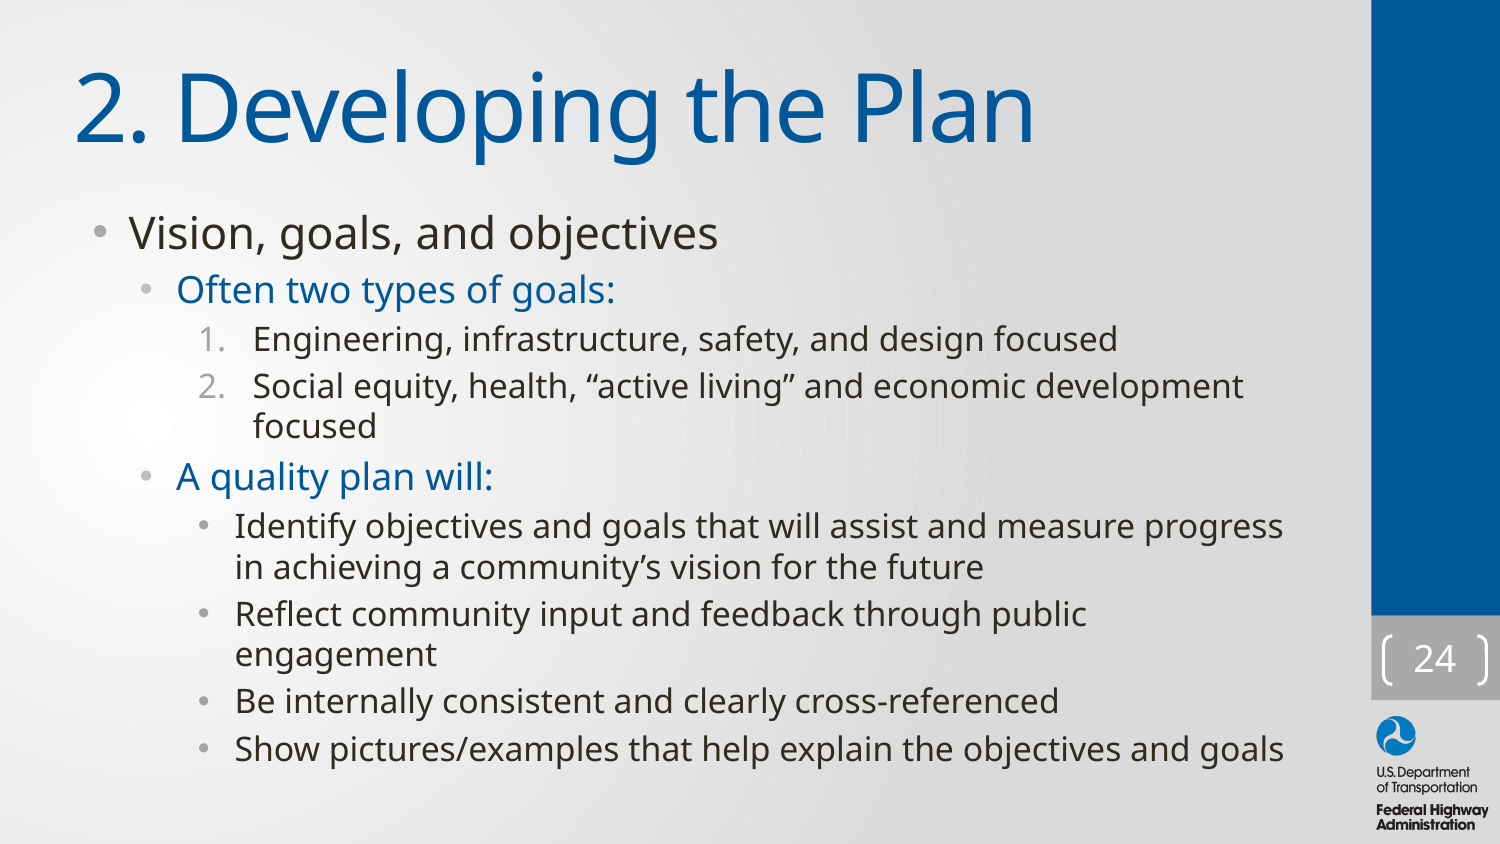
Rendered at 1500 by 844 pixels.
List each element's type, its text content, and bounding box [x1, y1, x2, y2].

title 2. Developing the Plan [58, 33, 1309, 175]
slide_number 24 [1381, 634, 1488, 687]
list Vision, goals, and objectives Often two types of goals: Engineering, infrastructure, safety, and design focused Social equity, health, “active living” and economic development focused A quality plan will: Identify objectives and goals that will assist and measure progress in achieving a community’s vision for the future Reflect community input and feedback through public engagement Be internally consistent and clearly cross-referenced Show pictures/examples that help explain the objectives and goals [58, 196, 1309, 810]
